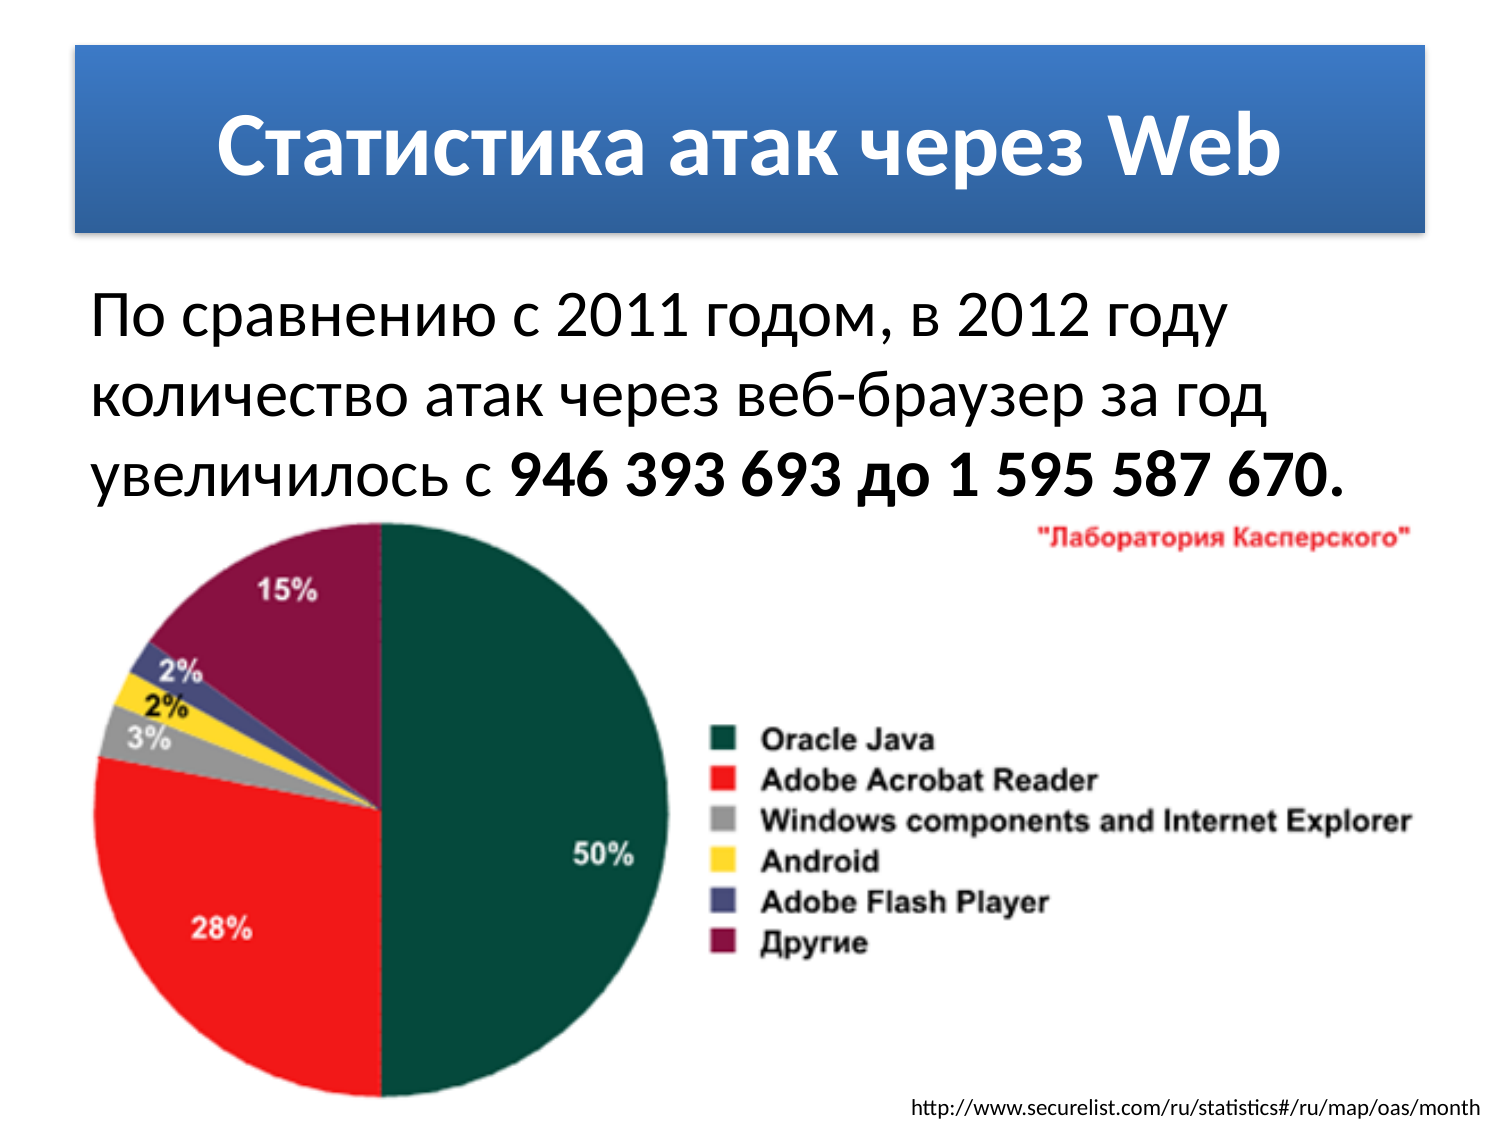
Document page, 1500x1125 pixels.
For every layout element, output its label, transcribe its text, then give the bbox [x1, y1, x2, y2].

title Статистика атак через Web [75, 45, 1425, 233]
text_box http://www.securelist.com/ru/statistics#/ru/map/oas/month [1441, 1085, 1497, 1125]
list По сравнению с 2011 годом, в 2012 году количество атак через веб-браузер за год увеличилось с 946 393 693 до 1 595 587 670. [75, 262, 1425, 505]
picture [76, 505, 1438, 1125]
